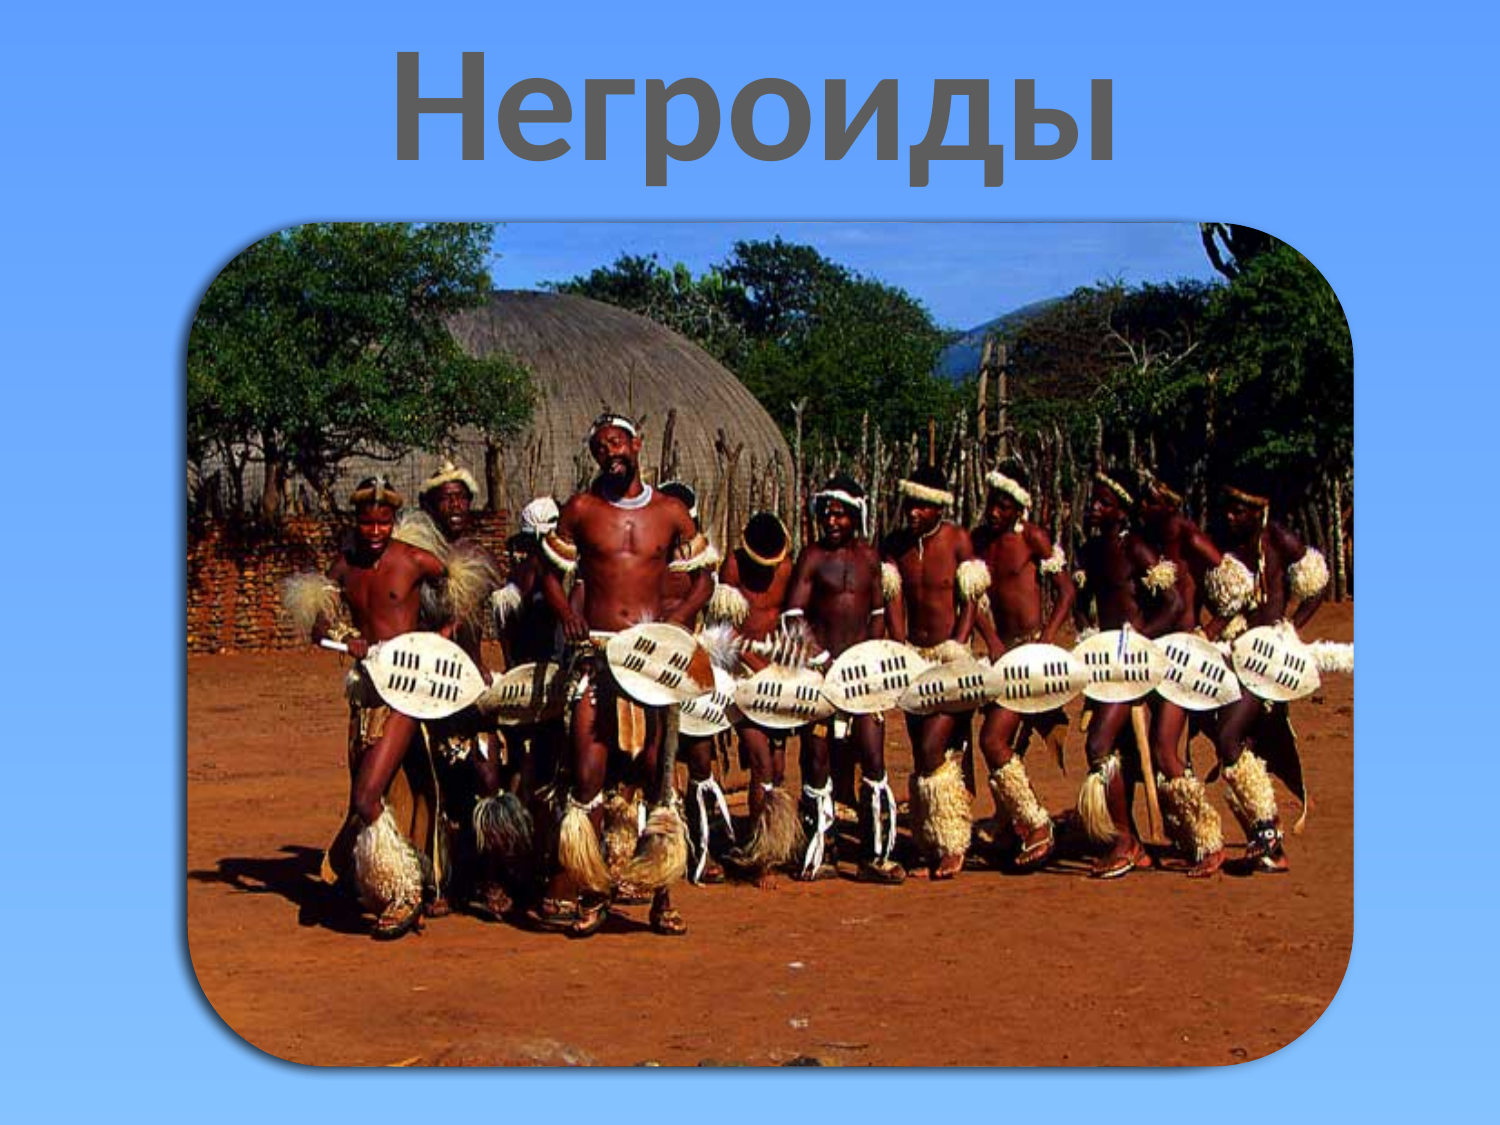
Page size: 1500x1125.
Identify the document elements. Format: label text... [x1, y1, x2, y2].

picture [187, 222, 1354, 1067]
title Негроиды [82, 0, 1432, 188]
